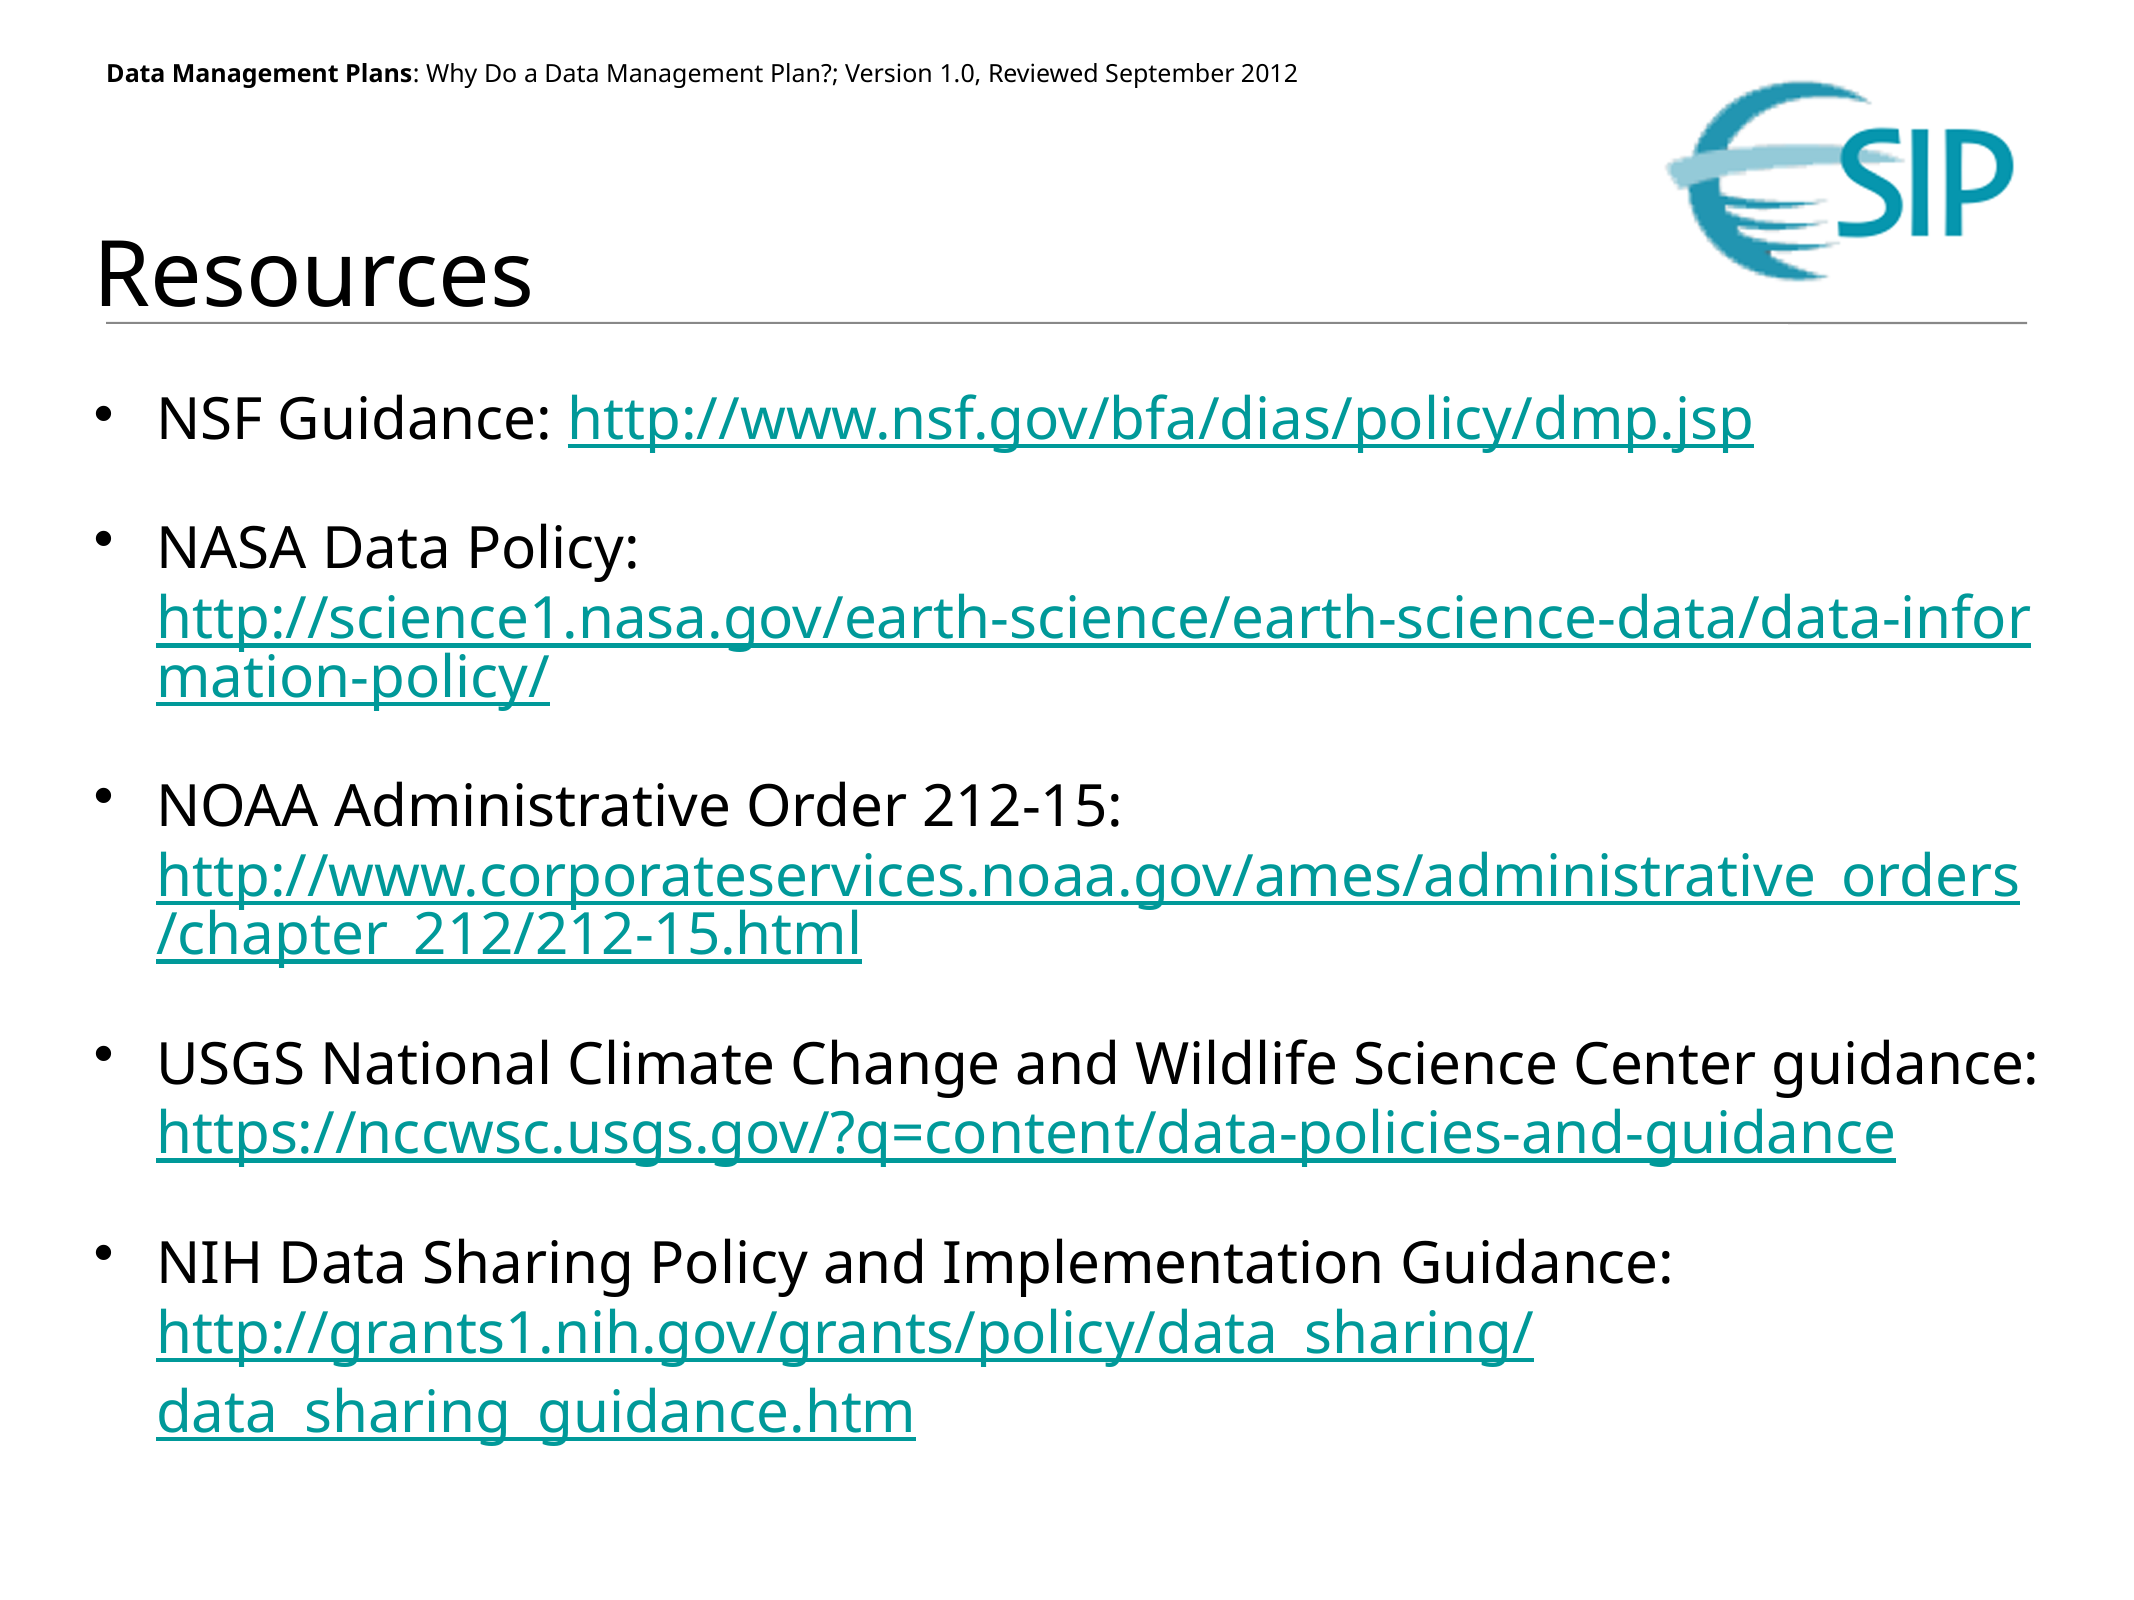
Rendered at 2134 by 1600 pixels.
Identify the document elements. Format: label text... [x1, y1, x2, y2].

picture [1653, 62, 2030, 286]
list NSF Guidance: http://www.nsf.gov/bfa/dias/policy/dmp.jsp NASA Data Policy: http://science1.nasa.gov/earth-science/earth-science-data/data-information-policy/ NOAA Administrative Order 212-15: http://www.corporateservices.noaa.gov/ames/administrative_orders/chapter_212/212-15.html USGS National Climate Change and Wildlife Science Center guidance: https://nccwsc.usgs.gov/?q=content/data-policies-and-guidance NIH Data Sharing Policy and Implementation Guidance: http://grants1.nih.gov/grants/policy/data_sharing/data_sharing_guidance.htm [93, 381, 2040, 1459]
title Resources [93, 95, 2040, 325]
text_box Data Management Plans: Why Do a Data Management Plan?; Version 1.0, Reviewed September 2012 [91, 49, 1380, 100]
